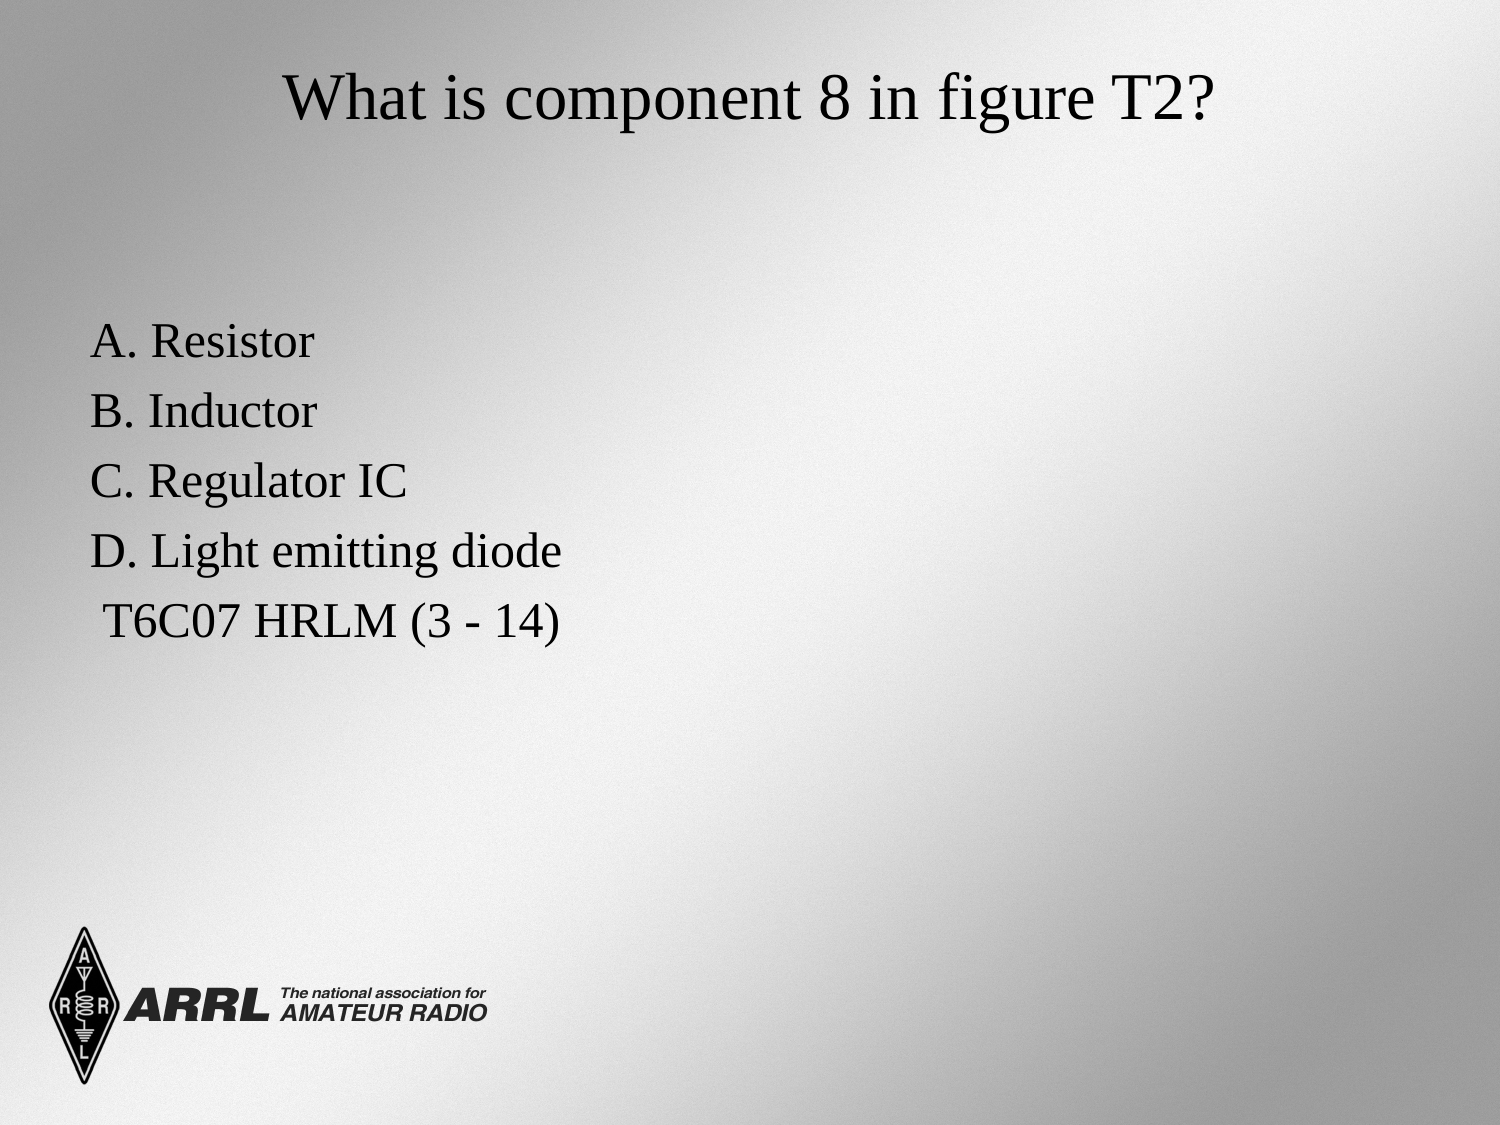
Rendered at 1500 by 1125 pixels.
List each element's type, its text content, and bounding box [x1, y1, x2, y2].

list A. Resistor B. Inductor C. Regulator IC D. Light emitting diode T6C07 HRLM (3 - 14) [75, 299, 1425, 1005]
title What is component 8 in figure T2? [75, 45, 1425, 233]
picture [0, 0, 1500, 1125]
